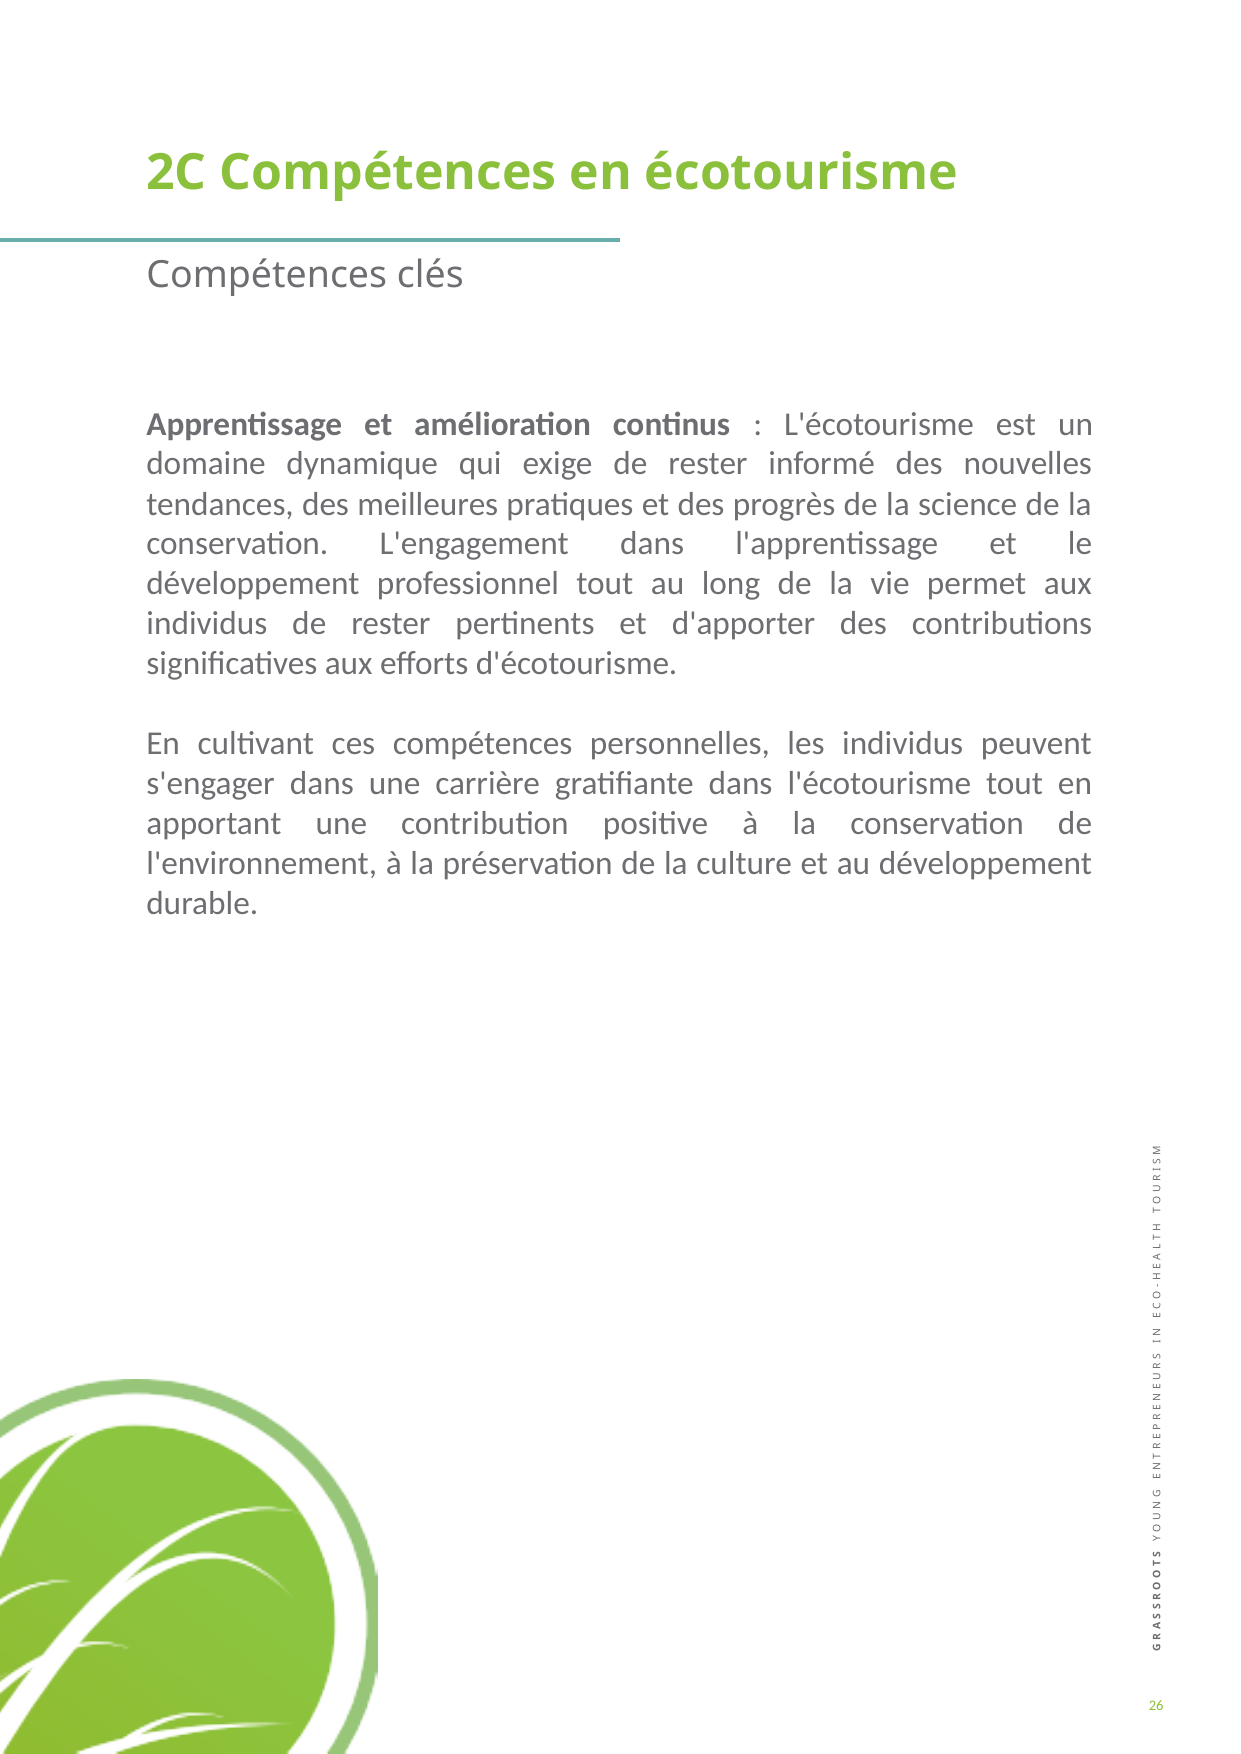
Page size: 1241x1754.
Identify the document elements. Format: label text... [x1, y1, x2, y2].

list 2C Compétences en écotourisme [131, 132, 1109, 242]
slide_number 26 [1125, 1666, 1187, 1743]
list Apprentissage et amélioration continus : L'écotourisme est un domaine dynamique qui exige de rester informé des nouvelles tendances, des meilleures pratiques et des progrès de la science de la conservation. L'engagement dans l'apprentissage et le développement professionnel tout au long de la vie permet aux individus de rester pertinents et d'apporter des contributions significatives aux efforts d'écotourisme. En cultivant ces compétences personnelles, les individus peuvent s'engager dans une carrière gratifiante dans l'écotourisme tout en apportant une contribution positive à la conservation de l'environnement, à la préservation de la culture et au développement durable. [131, 394, 1109, 1609]
list Compétences clés [131, 242, 1109, 371]
